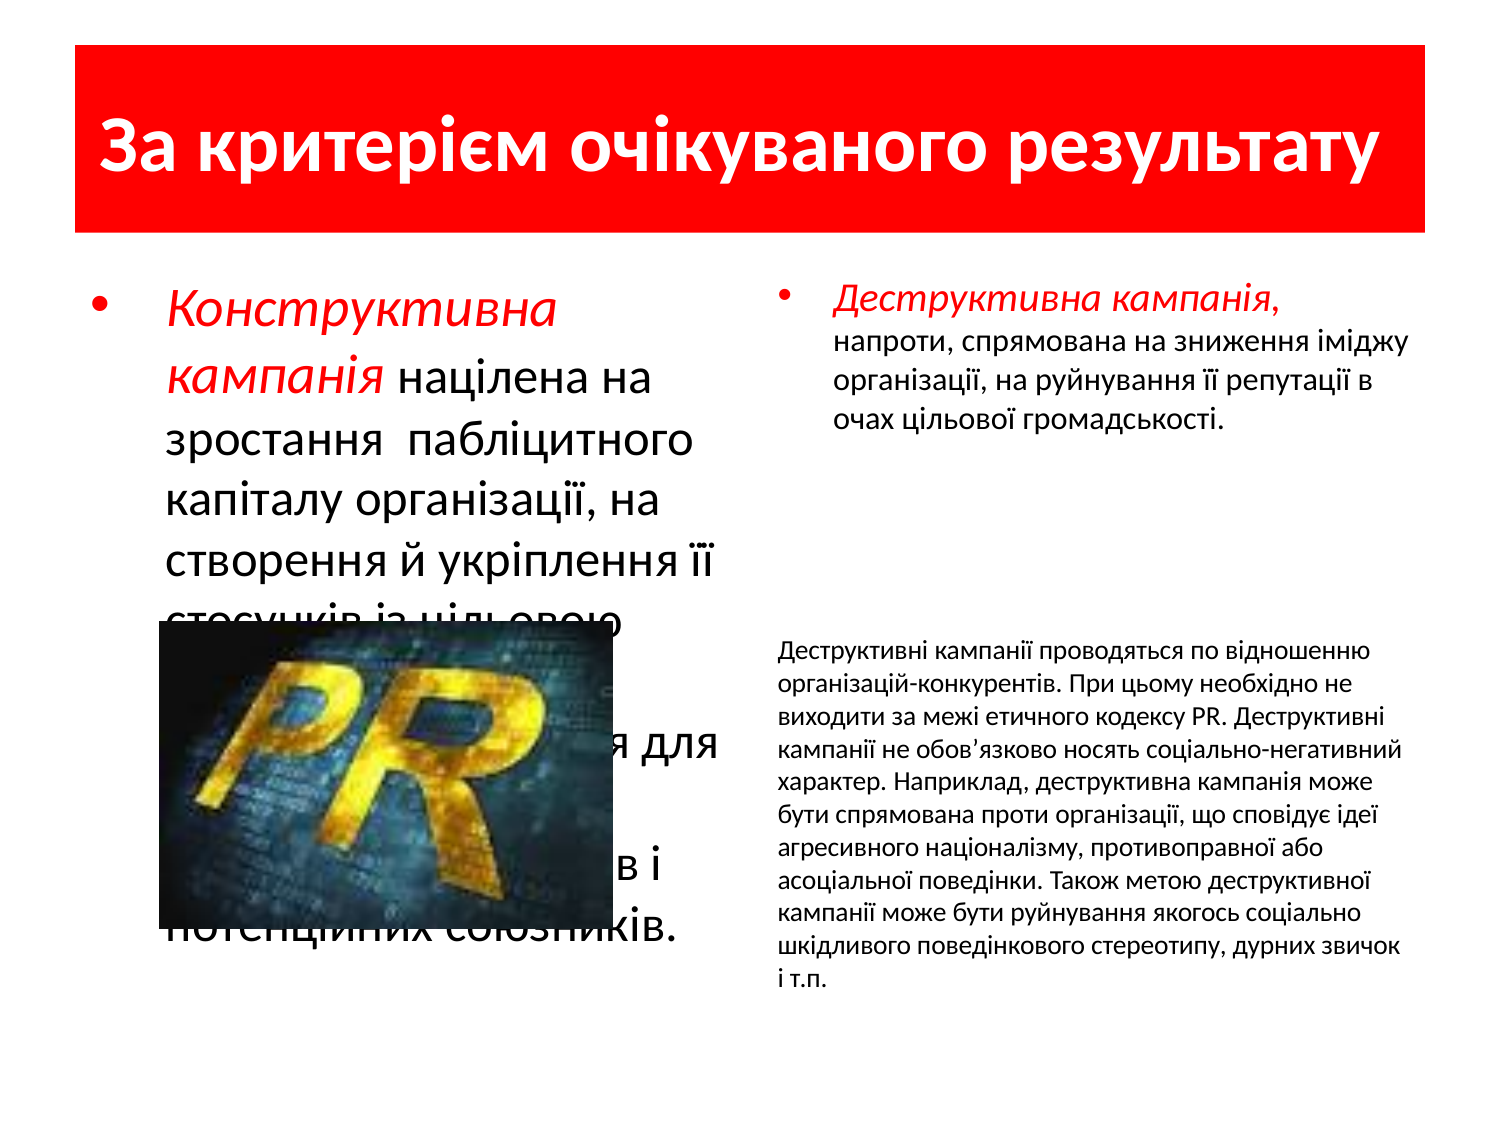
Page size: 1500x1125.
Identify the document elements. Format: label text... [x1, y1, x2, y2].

picture [159, 621, 613, 929]
list Деструктивна кампанія, напроти, спрямована на зниження іміджу організації, на руйнування її репутації в очах цільової громадськості. Деструктивні кампанії проводяться по відношенню організацій-конкурентів. При цьому необхідно не виходити за межі етичного кодексу PR. Деструктивні кампанії не обов’язково носять соціально-негативний характер. Наприклад, деструктивна кампанія може бути спрямована проти організації, що сповідує ідеї агресивного націоналізму, противоправної або асоціальної поведінки. Також метою деструктивної кампанії може бути руйнування якогось соціально шкідливого поведінкового стереотипу, дурних звичок і т.п. [762, 262, 1425, 1005]
title За критерієм очікуваного результату [75, 45, 1425, 233]
list Конструктивна кампанія націлена на зростання пабліцитного капіталу організації, на створення й укріплення її стосунків із цільовою громадськістю. Такі кампанії проводяться для своєї організації, для організацій-партнерів і потенційних союзників. [75, 262, 738, 1005]
